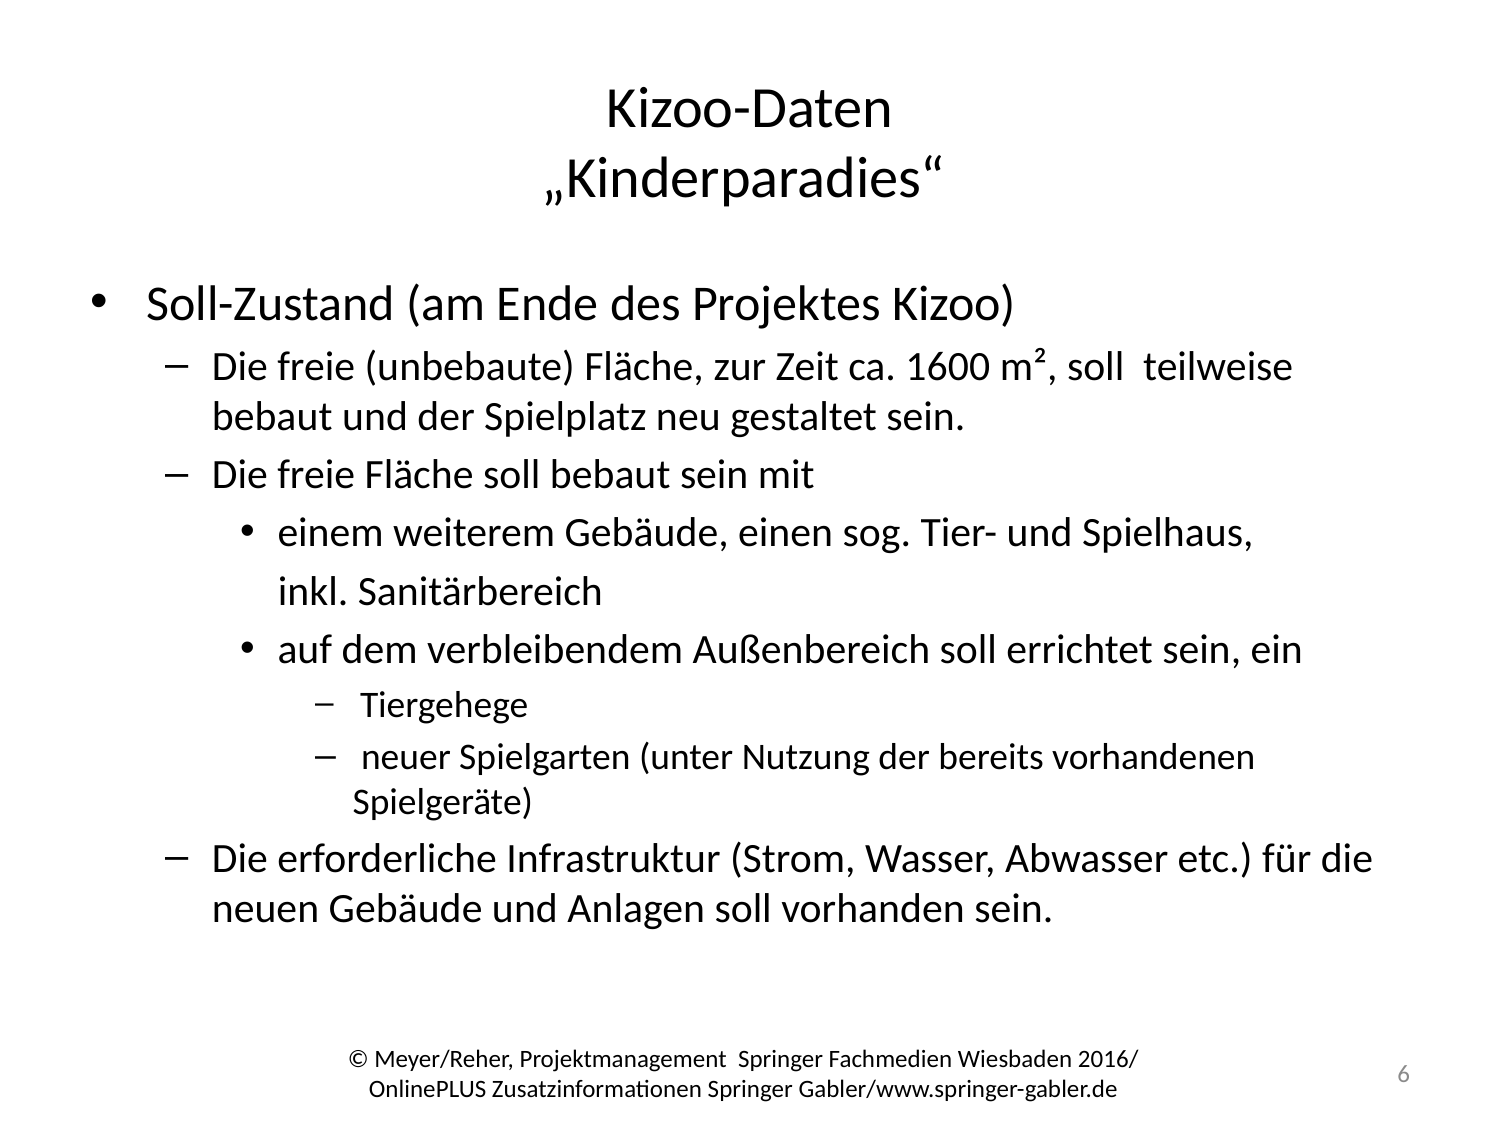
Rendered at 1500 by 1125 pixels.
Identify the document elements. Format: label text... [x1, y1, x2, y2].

list Soll-Zustand (am Ende des Projektes Kizoo) Die freie (unbebaute) Fläche, zur Zeit ca. 1600 m², soll teilweise bebaut und der Spielplatz neu gestaltet sein. Die freie Fläche soll bebaut sein mit einem weiterem Gebäude, einen sog. Tier- und Spielhaus, inkl. Sanitärbereich auf dem verbleibendem Außenbereich soll errichtet sein, ein Tiergehege neuer Spielgarten (unter Nutzung der bereits vorhandenen Spielgeräte) Die erforderliche Infrastruktur (Strom, Wasser, Abwasser etc.) für die neuen Gebäude und Anlagen soll vorhanden sein. [75, 262, 1425, 1005]
footer © Meyer/Reher, Projektmanagement Springer Fachmedien Wiesbaden 2016/ OnlinePLUS Zusatzinformationen Springer Gabler/www.springer-gabler.de [112, 1042, 1074, 1103]
title Kizoo-Daten „Kinderparadies“ [75, 45, 1425, 233]
slide_number 6 [1074, 1042, 1425, 1103]
